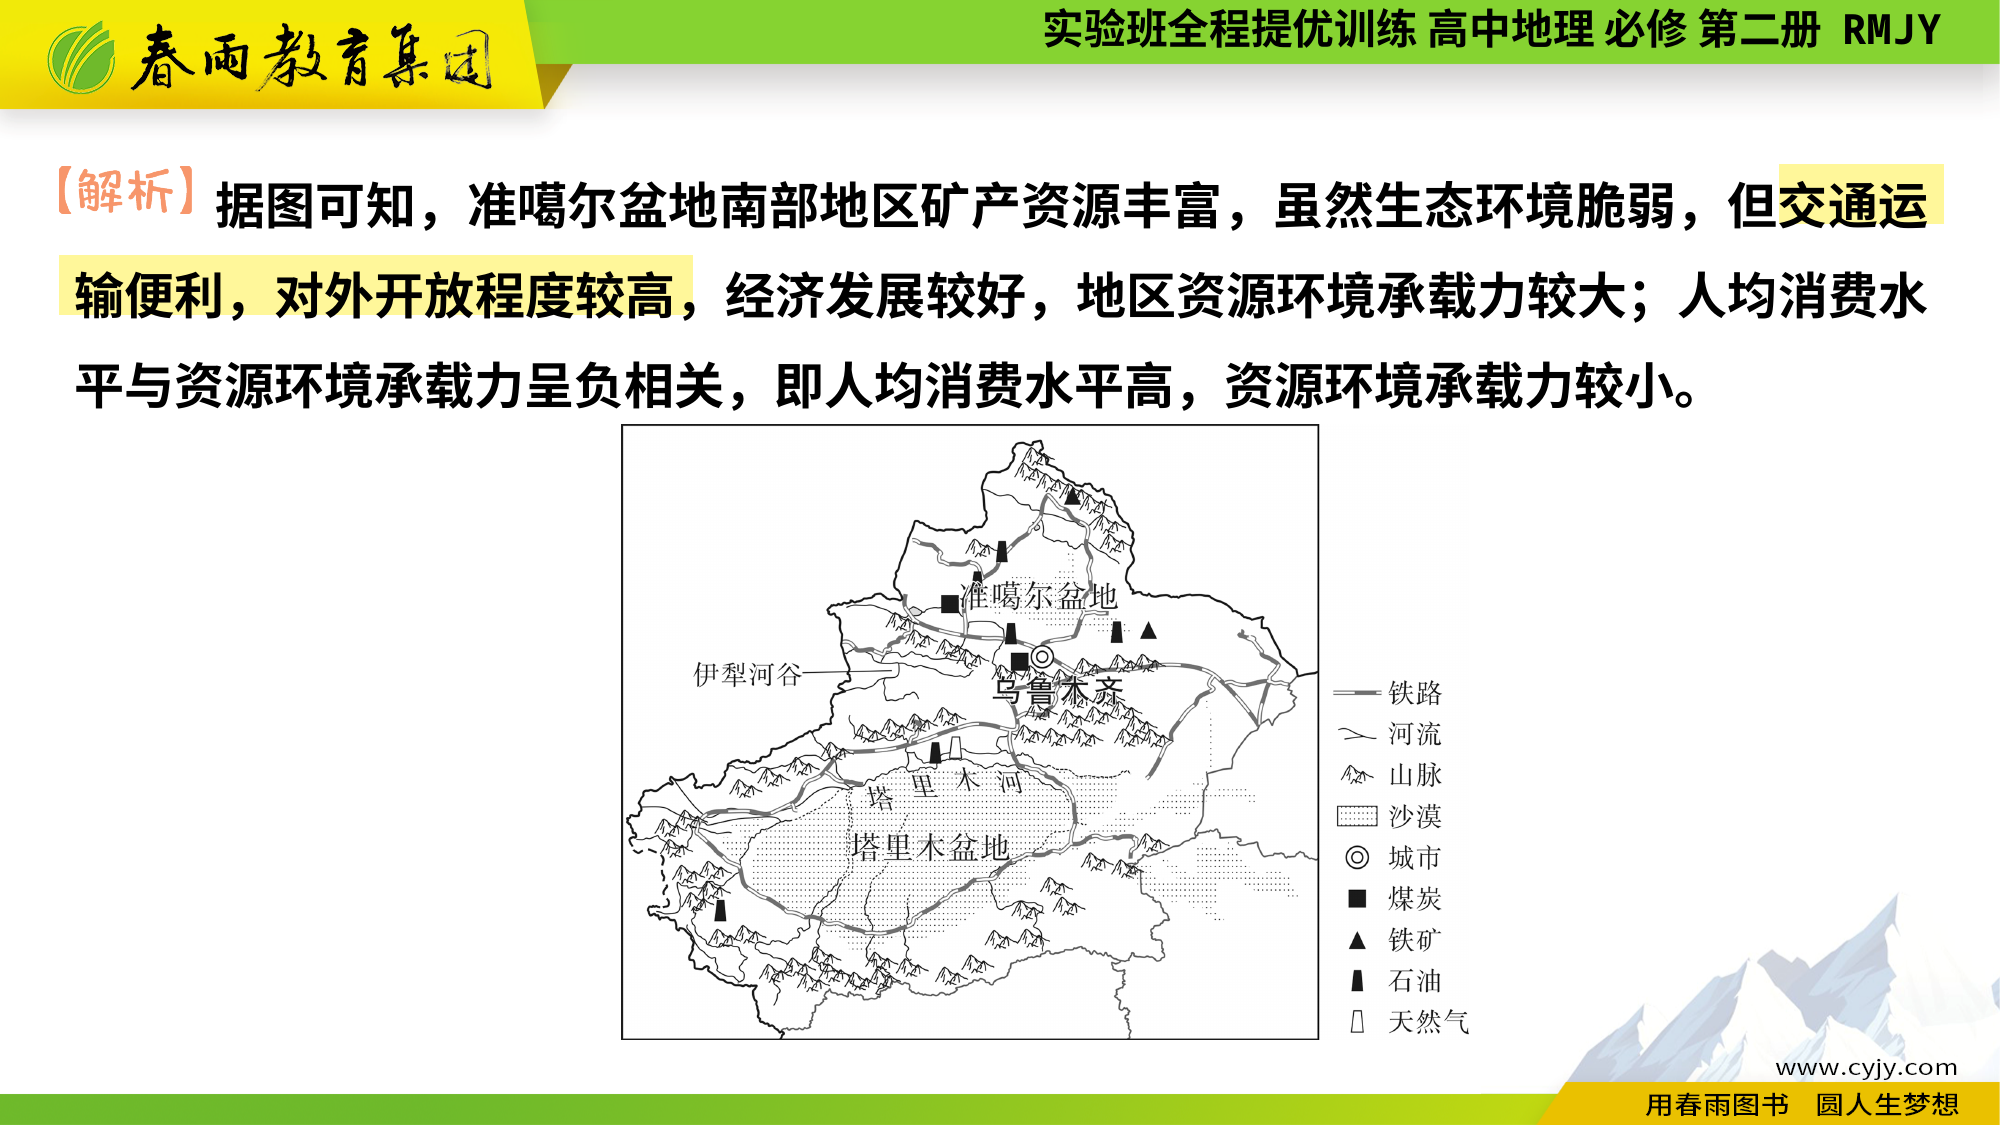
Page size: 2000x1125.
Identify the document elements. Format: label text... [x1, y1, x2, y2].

picture [0, 0, 2000, 1125]
text_box 据图可知，准噶尔盆地南部地区矿产资源丰富，虽然生态环境脆弱，但交通运输便利，对外开放程度较高，经济发展较好，地区资源环境承载力较大；人均消费水平与资源环境承载力呈负相关，即人均消费水平高，资源环境承载力较小。 [59, 137, 1944, 423]
